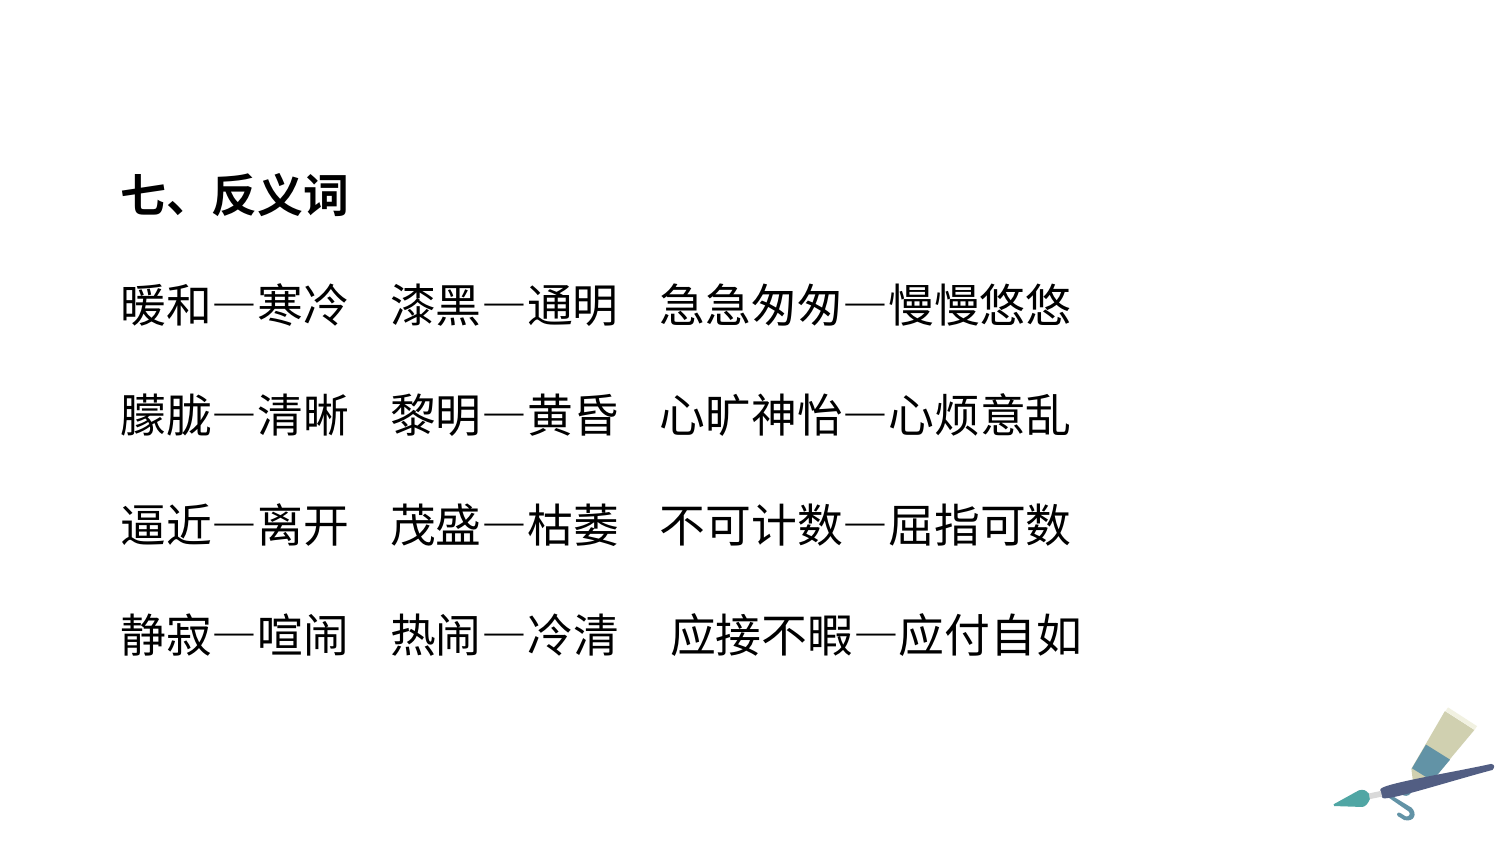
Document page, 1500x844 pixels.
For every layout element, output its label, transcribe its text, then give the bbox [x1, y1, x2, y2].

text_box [1358, 708, 1481, 844]
text_box 七、反义词 暖和—寒冷 漆黑—通明 急急匆匆—慢慢悠悠 朦胧—清晰 黎明—黄昏 心旷神怡—心烦意乱 逼近—离开 茂盛—枯萎 不可计数—屈指可数 静寂—喧闹 热闹—冷清 应接不暇—应付自如 [105, 104, 1414, 670]
